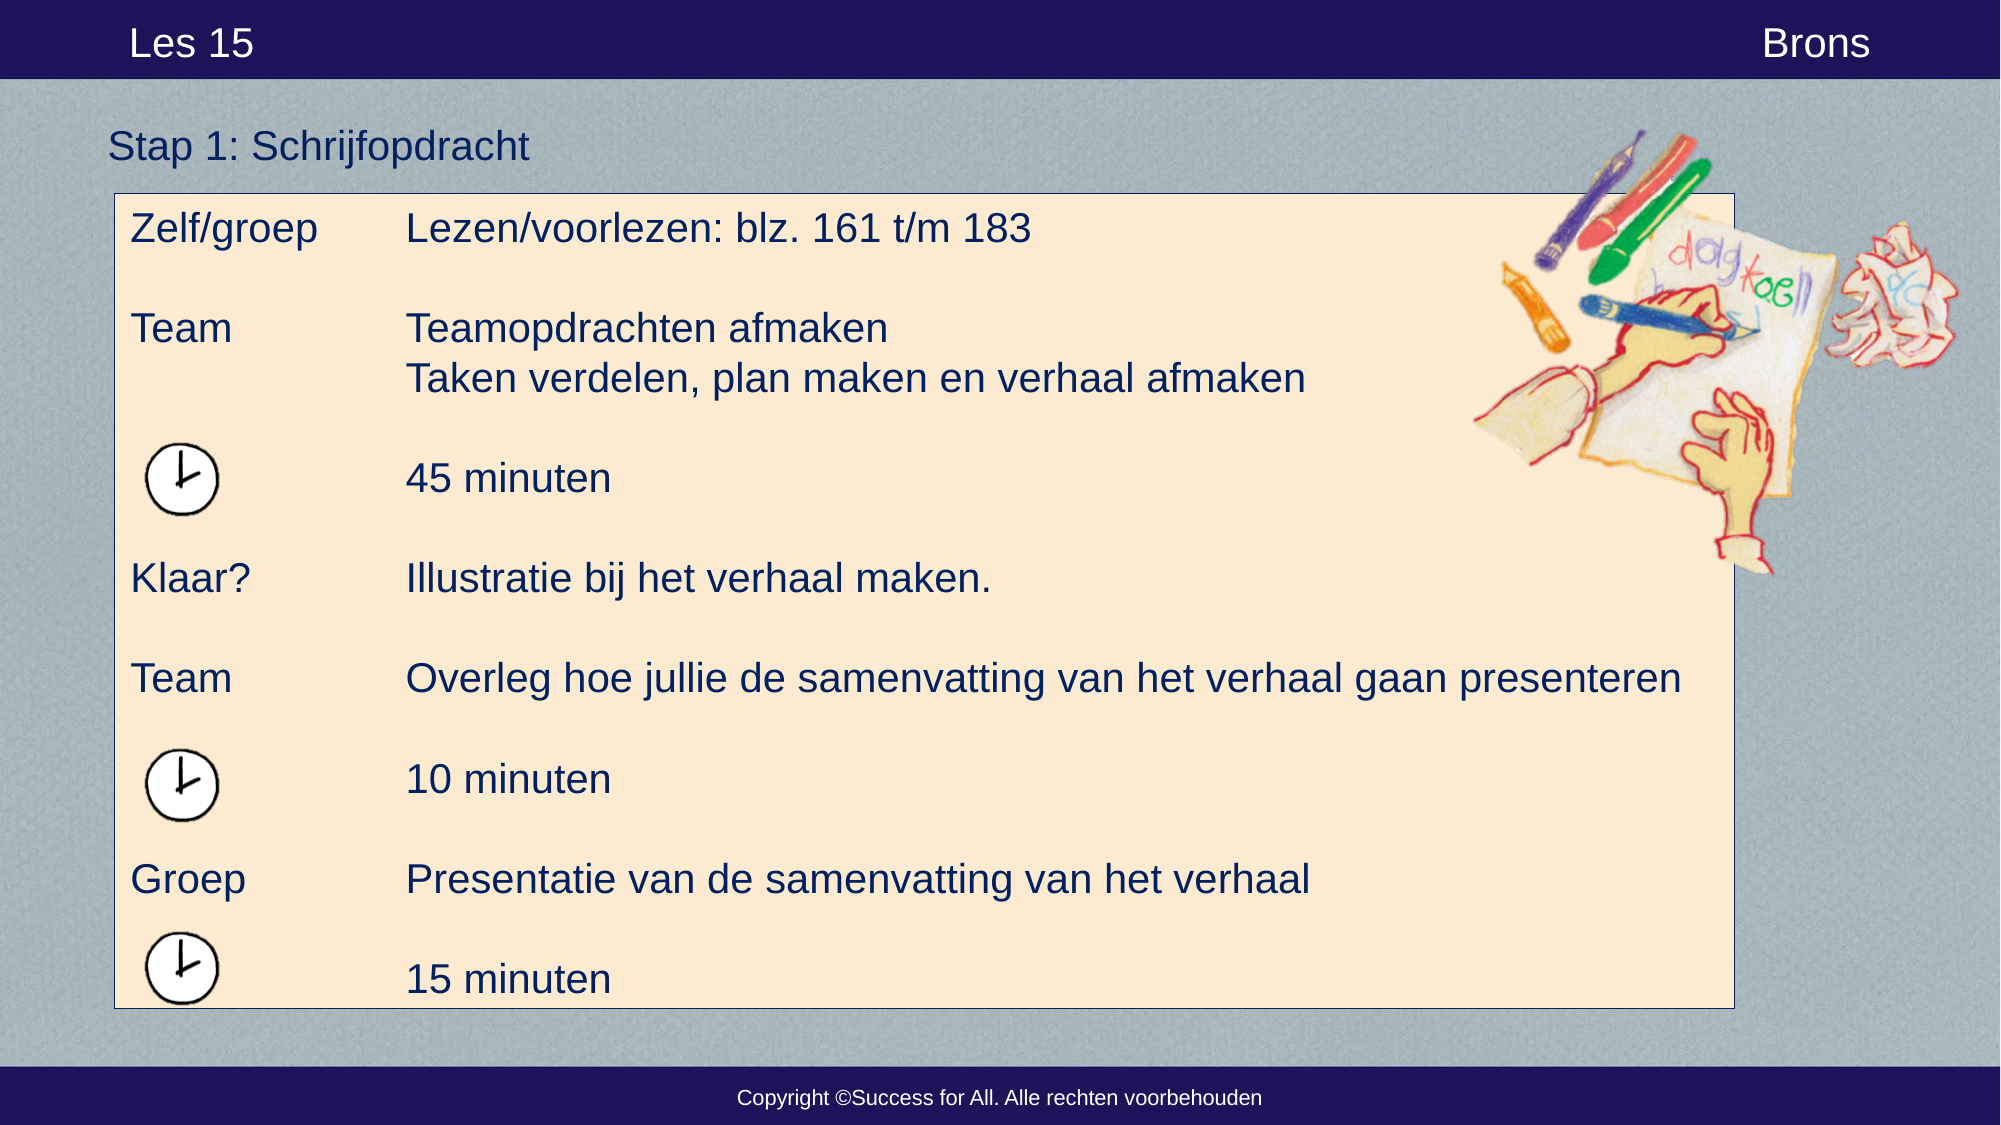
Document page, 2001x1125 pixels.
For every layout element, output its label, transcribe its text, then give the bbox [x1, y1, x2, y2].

text_box Les 15 [114, 8, 354, 73]
picture [0, 0, 2001, 1125]
text_box Brons [999, 8, 1886, 73]
text_box Copyright ©Success for All. Alle rechten voorbehouden [0, 1076, 2000, 1125]
text_box Zelf/groep Lezen/voorlezen: blz. 161 t/m 183 Team Teamopdrachten afmaken Taken verdelen, plan maken en verhaal afmaken 45 minuten Klaar? Illustratie bij het verhaal maken. Team Overleg hoe jullie de samenvatting van het verhaal gaan presenteren 10 minuten Groep Presentatie van de samenvatting van het verhaal 15 minuten [114, 193, 1735, 1009]
text_box Stap 1: Schrijfopdracht [92, 111, 886, 177]
